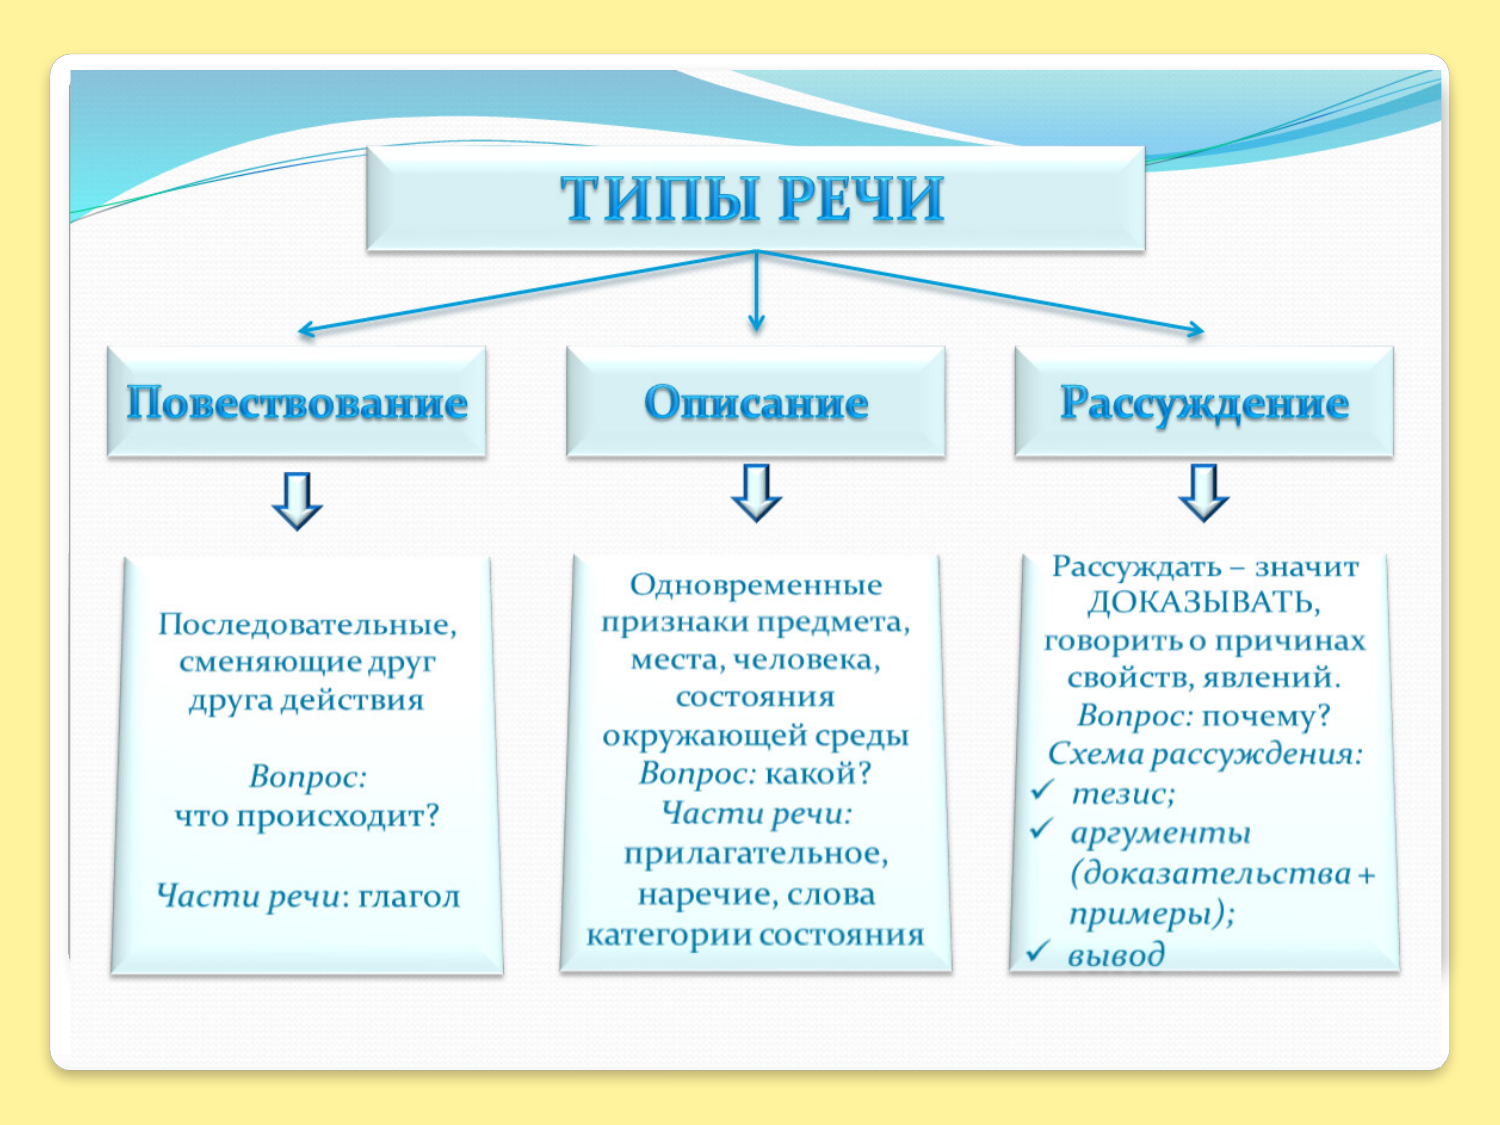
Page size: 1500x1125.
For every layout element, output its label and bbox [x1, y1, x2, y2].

list [70, 70, 1442, 1067]
